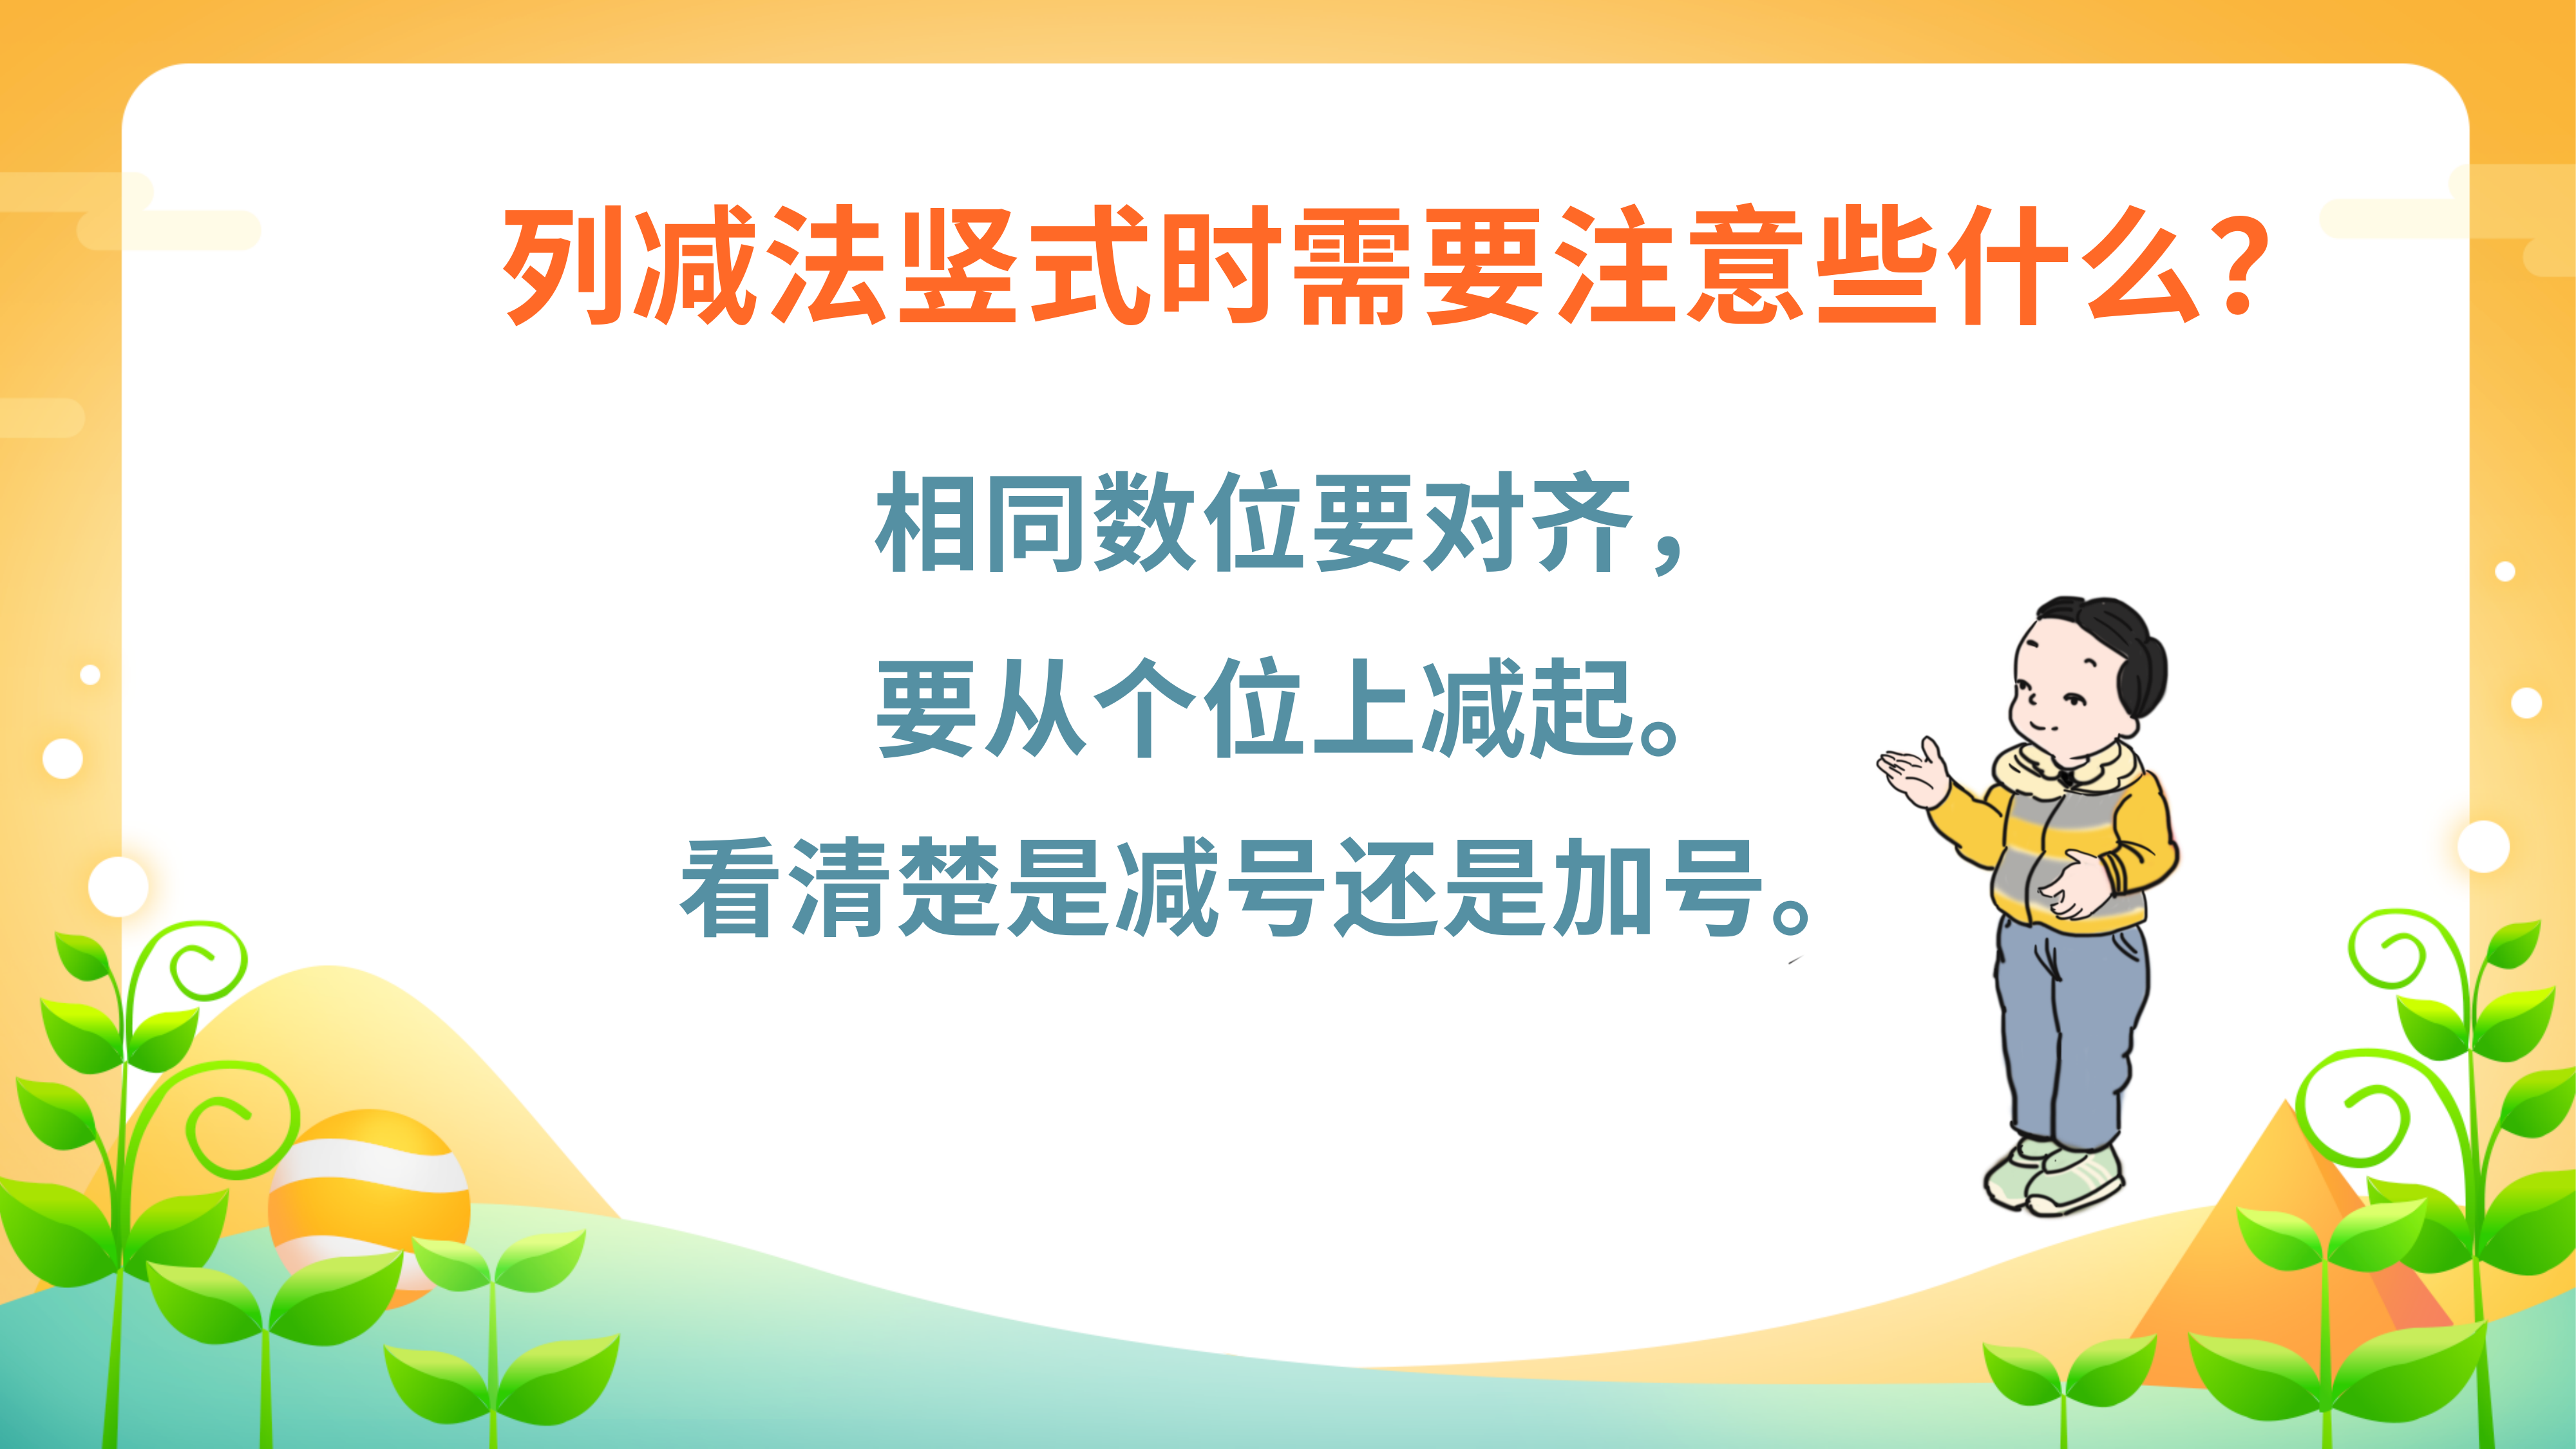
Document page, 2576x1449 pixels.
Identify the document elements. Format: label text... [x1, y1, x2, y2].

picture [0, 0, 2576, 1449]
title 列减法竖式时需要注意些什么？ [441, 167, 2264, 358]
text_box 相同数位要对齐， [862, 417, 1714, 560]
